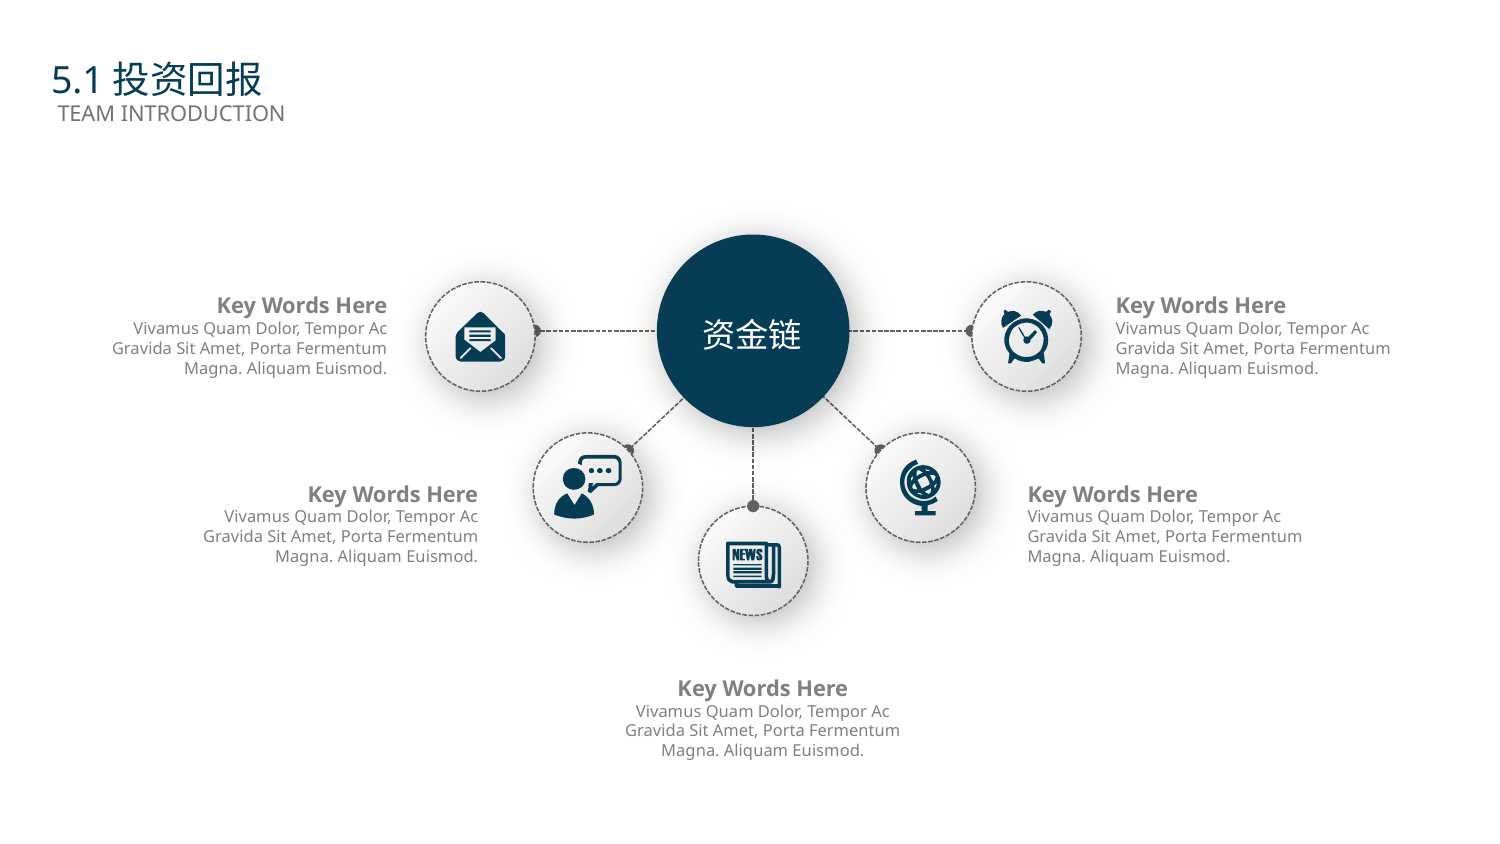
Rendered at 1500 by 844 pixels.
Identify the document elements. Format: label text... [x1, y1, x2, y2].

text_box Key Words Here Vivamus Quam Dolor, Tempor Ac Gravida Sit Amet, Porta Fermentum Magna. Aliquam Euismod. [593, 640, 933, 768]
text_box Key Words Here Vivamus Quam Dolor, Tempor Ac Gravida Sit Amet, Porta Fermentum Magna. Aliquam Euismod. [154, 446, 425, 573]
text_box Key Words Here Vivamus Quam Dolor, Tempor Ac Gravida Sit Amet, Porta Fermentum Magna. Aliquam Euismod. [1082, 446, 1352, 573]
text_box Key Words Here Vivamus Quam Dolor, Tempor Ac Gravida Sit Amet, Porta Fermentum Magna. Aliquam Euismod. [1100, 258, 1440, 385]
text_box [57, 44, 302, 134]
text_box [425, 234, 1082, 616]
text_box Key Words Here Vivamus Quam Dolor, Tempor Ac Gravida Sit Amet, Porta Fermentum Magna. Aliquam Euismod. [63, 258, 402, 385]
